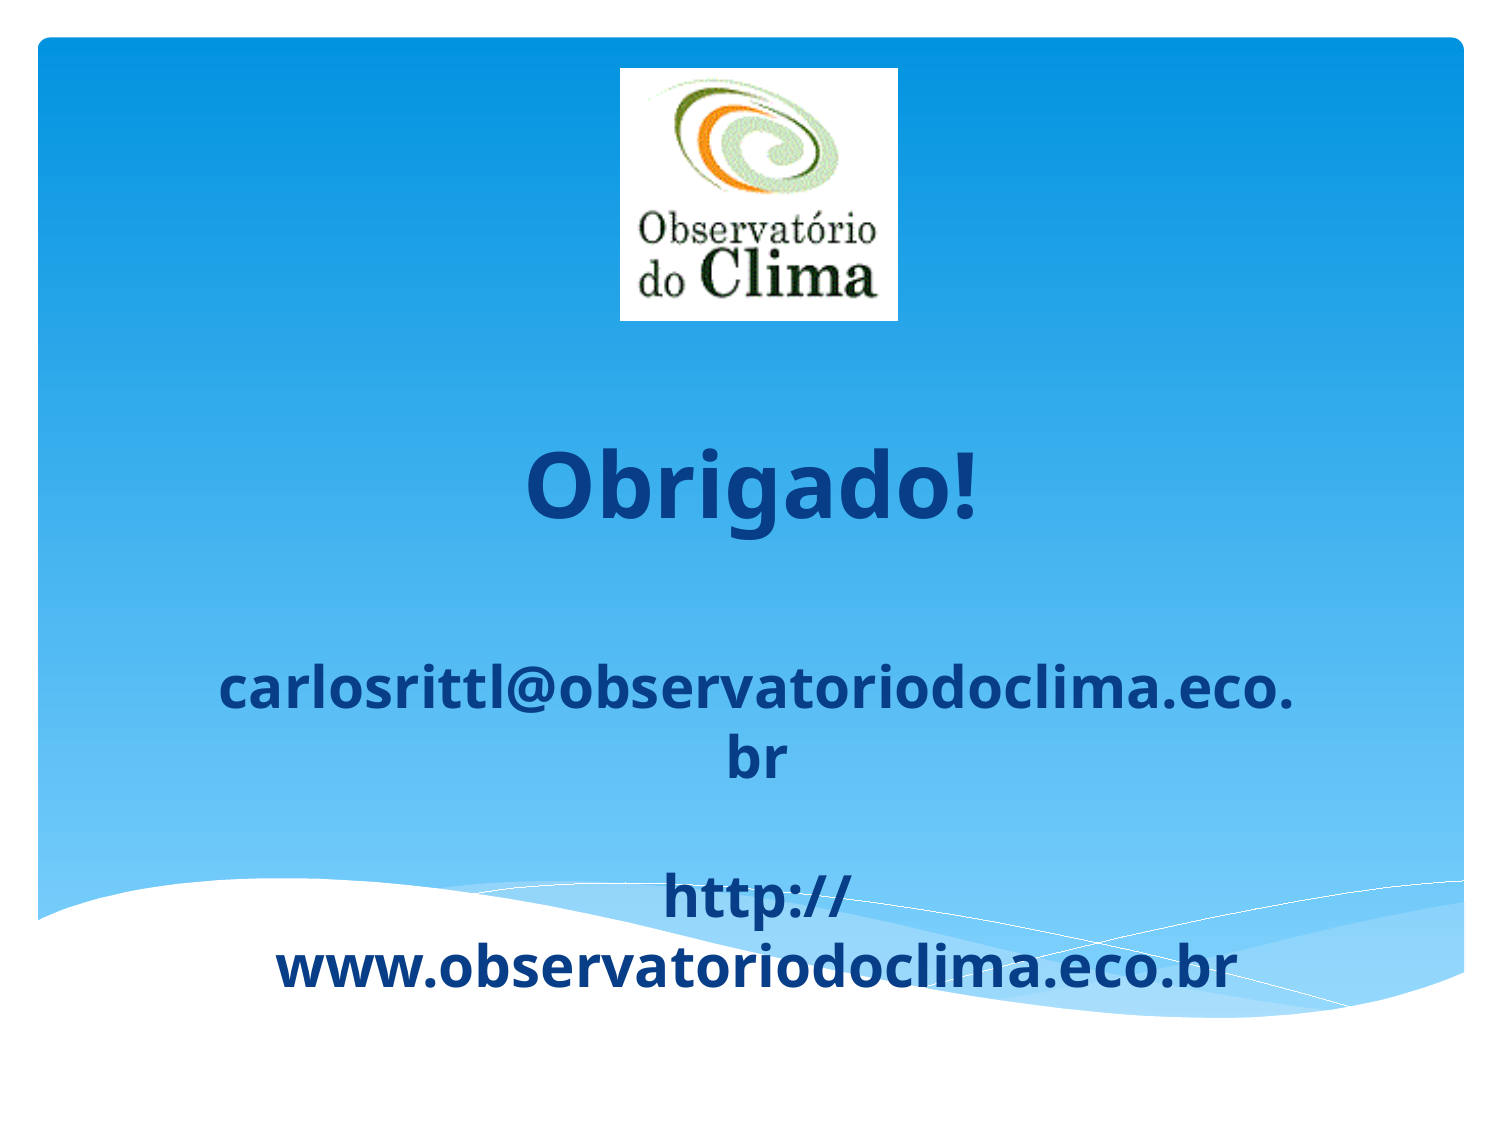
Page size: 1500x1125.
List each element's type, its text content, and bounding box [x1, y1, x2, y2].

picture [620, 69, 898, 321]
text_box carlosrittl@observatoriodoclima.eco.br http://www.observatoriodoclima.eco.br [187, 642, 1328, 799]
text_box Obrigado! [56, 419, 1447, 576]
